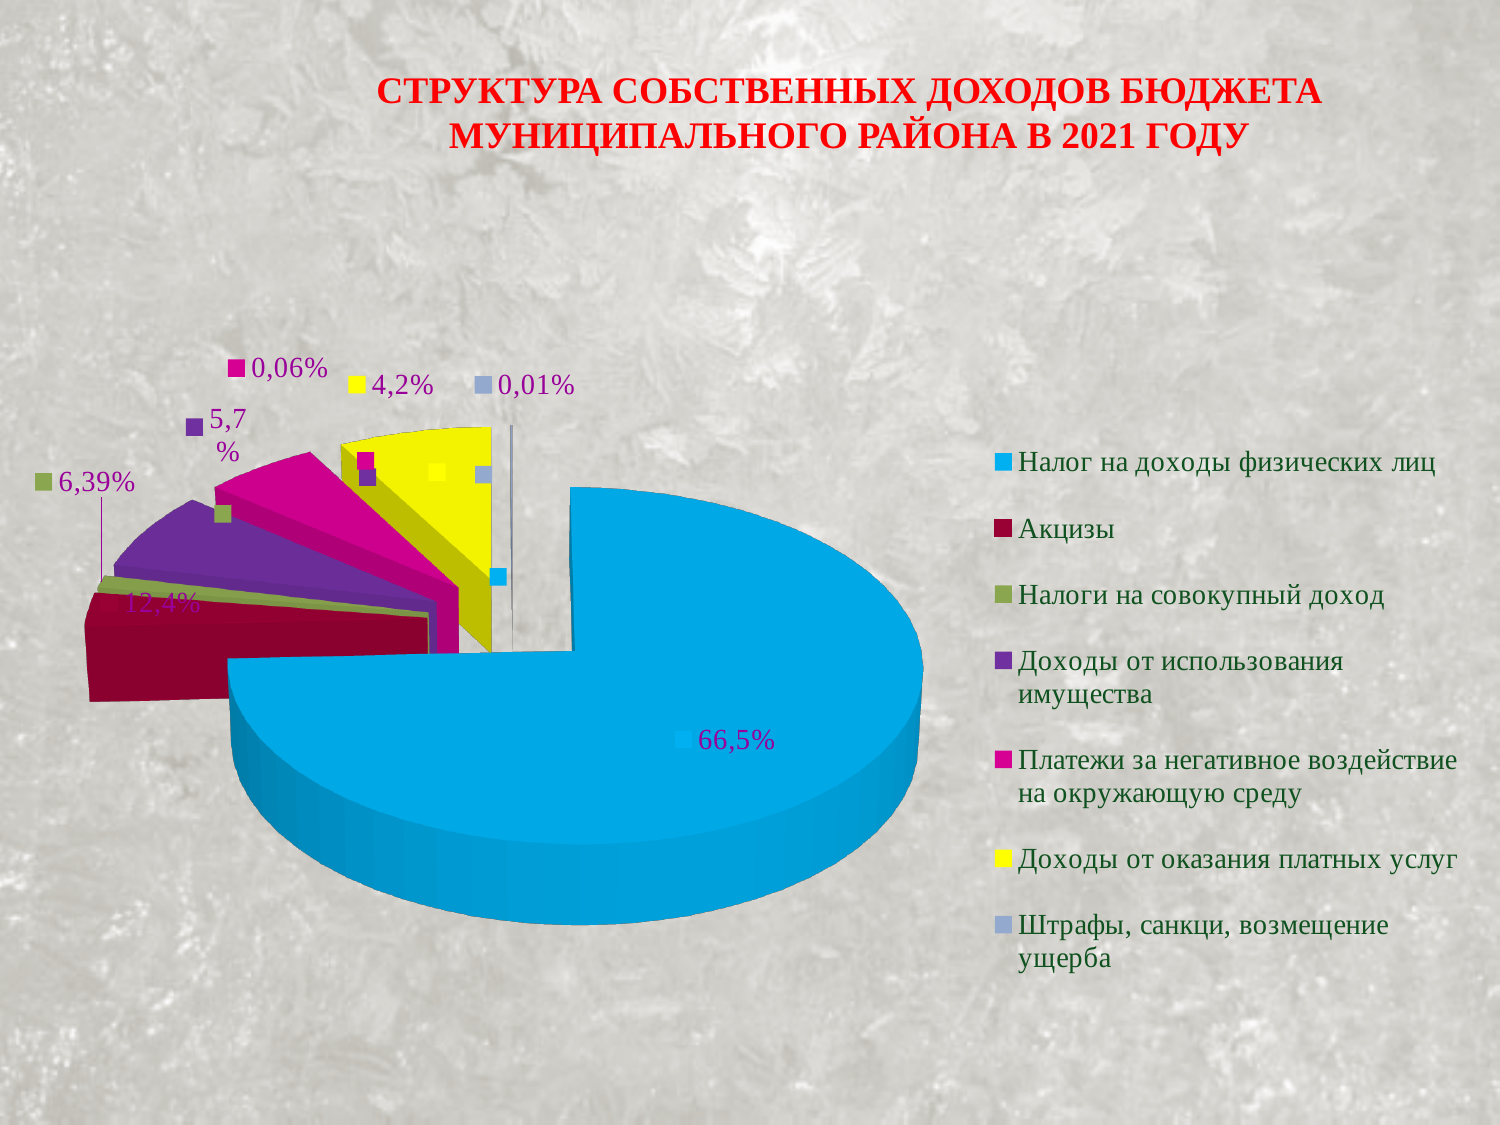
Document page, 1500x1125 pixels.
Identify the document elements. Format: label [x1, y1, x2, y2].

picture [0, 0, 1500, 1125]
chart [0, 234, 1477, 1125]
